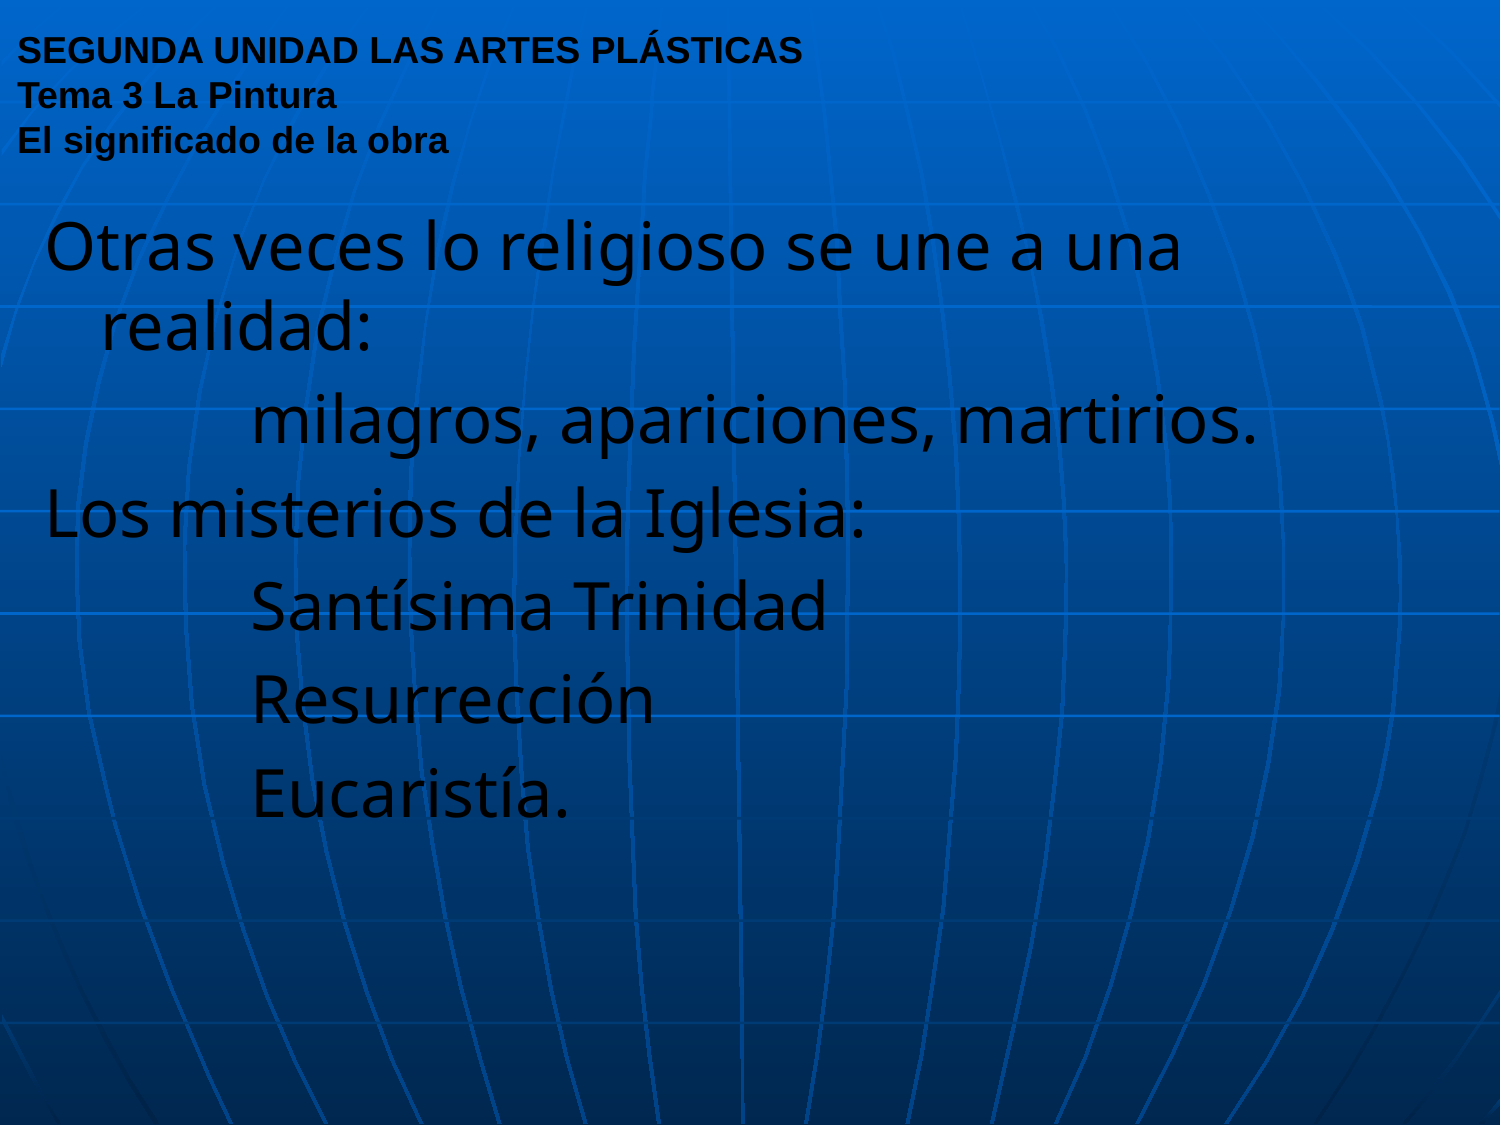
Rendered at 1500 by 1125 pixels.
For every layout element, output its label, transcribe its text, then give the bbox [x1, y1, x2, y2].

list Otras veces lo religioso se une a una realidad: milagros, apariciones, martirios. Los misterios de la Iglesia: Santísima Trinidad Resurrección Eucaristía. [29, 196, 1460, 1095]
title SEGUNDA UNIDAD LAS ARTES PLÁSTICAS Tema 3 La Pintura El significado de la obra [0, 0, 822, 188]
